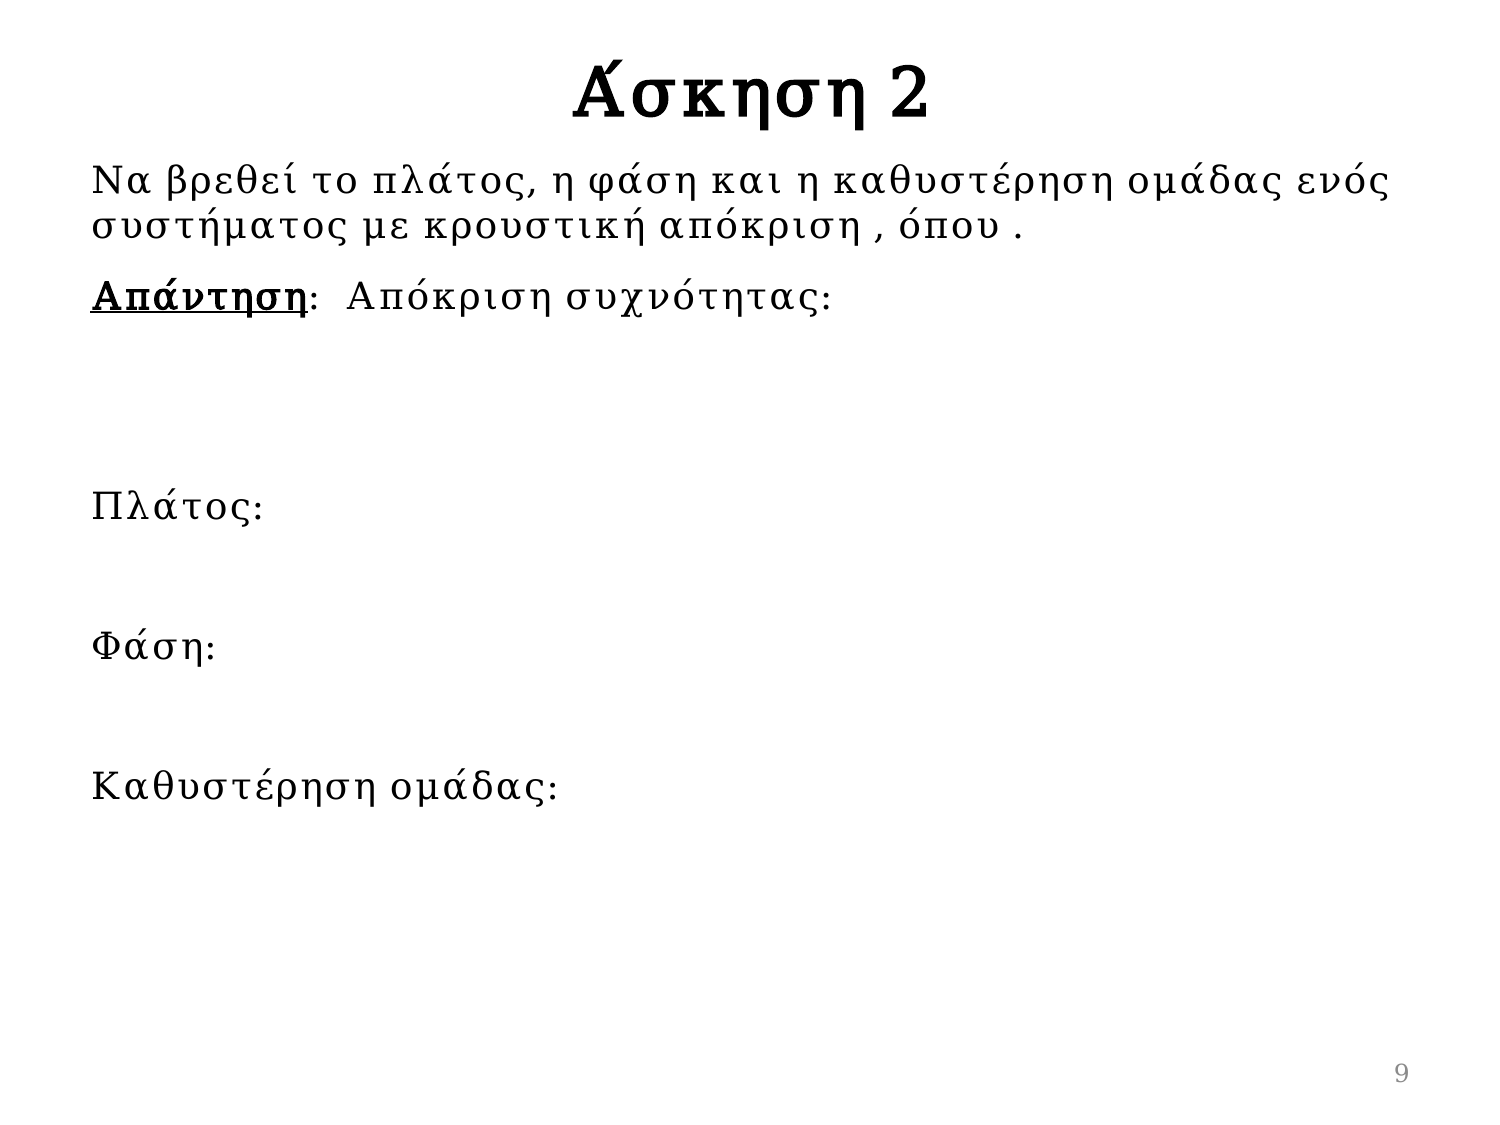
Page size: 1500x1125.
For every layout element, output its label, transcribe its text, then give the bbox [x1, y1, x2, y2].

slide_number 9 [1222, 1042, 1425, 1103]
title Άσκηση 2 [75, 19, 1425, 159]
